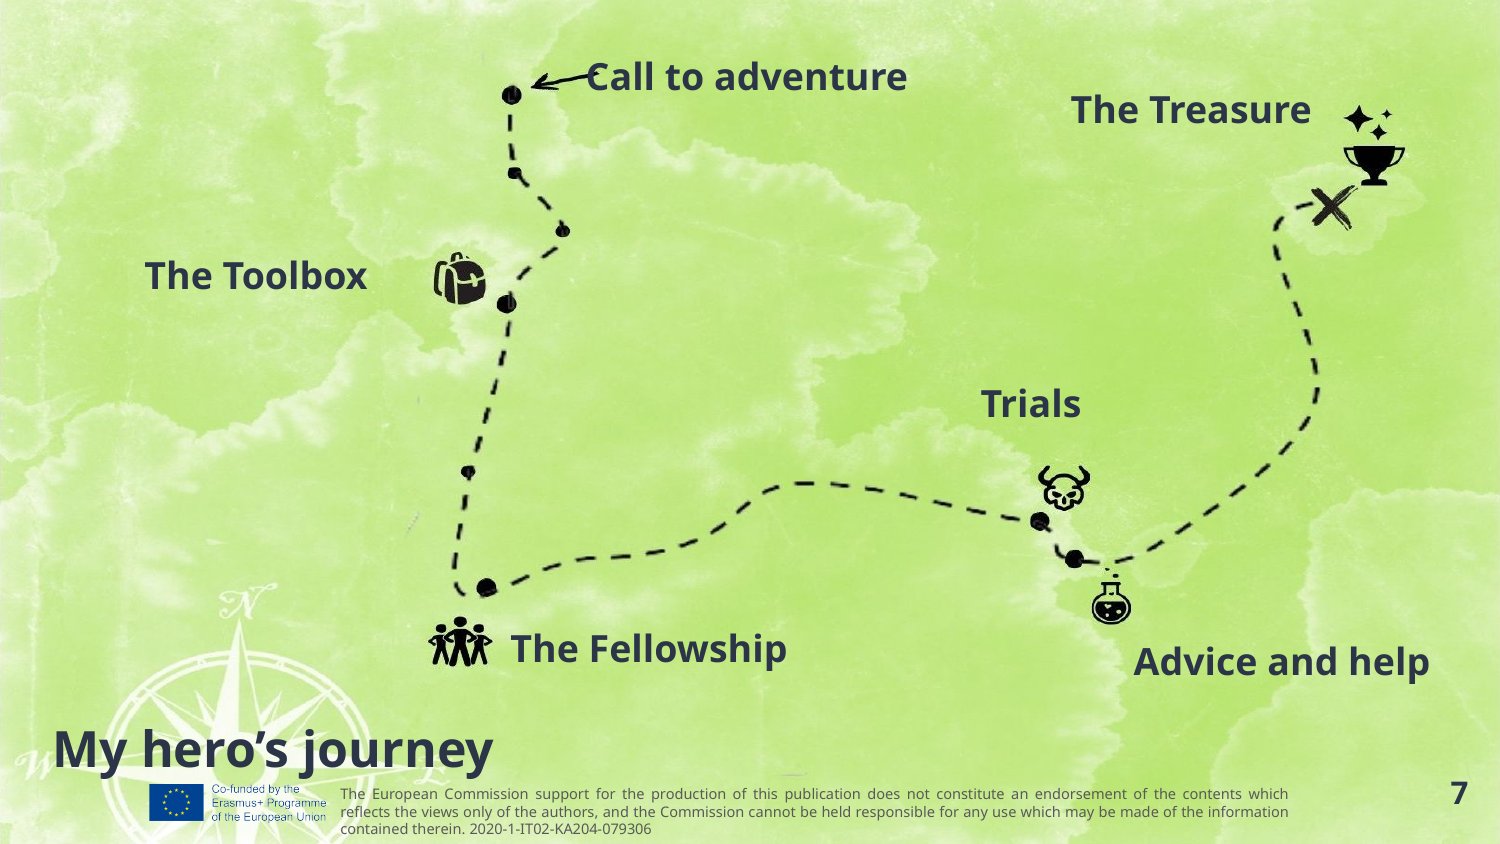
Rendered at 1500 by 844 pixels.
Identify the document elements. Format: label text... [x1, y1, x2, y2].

text_box The Treasure [977, 79, 1312, 145]
title Call to adventure [579, 45, 915, 111]
text_box Advice and help [1133, 631, 1469, 696]
text_box The Toolbox [88, 244, 424, 310]
text_box My hero’s journey [52, 714, 1107, 780]
text_box The Fellowship [510, 618, 846, 683]
picture [0, 0, 1500, 844]
text_box Trials [747, 372, 1082, 438]
slide_number 7 [1378, 769, 1469, 820]
